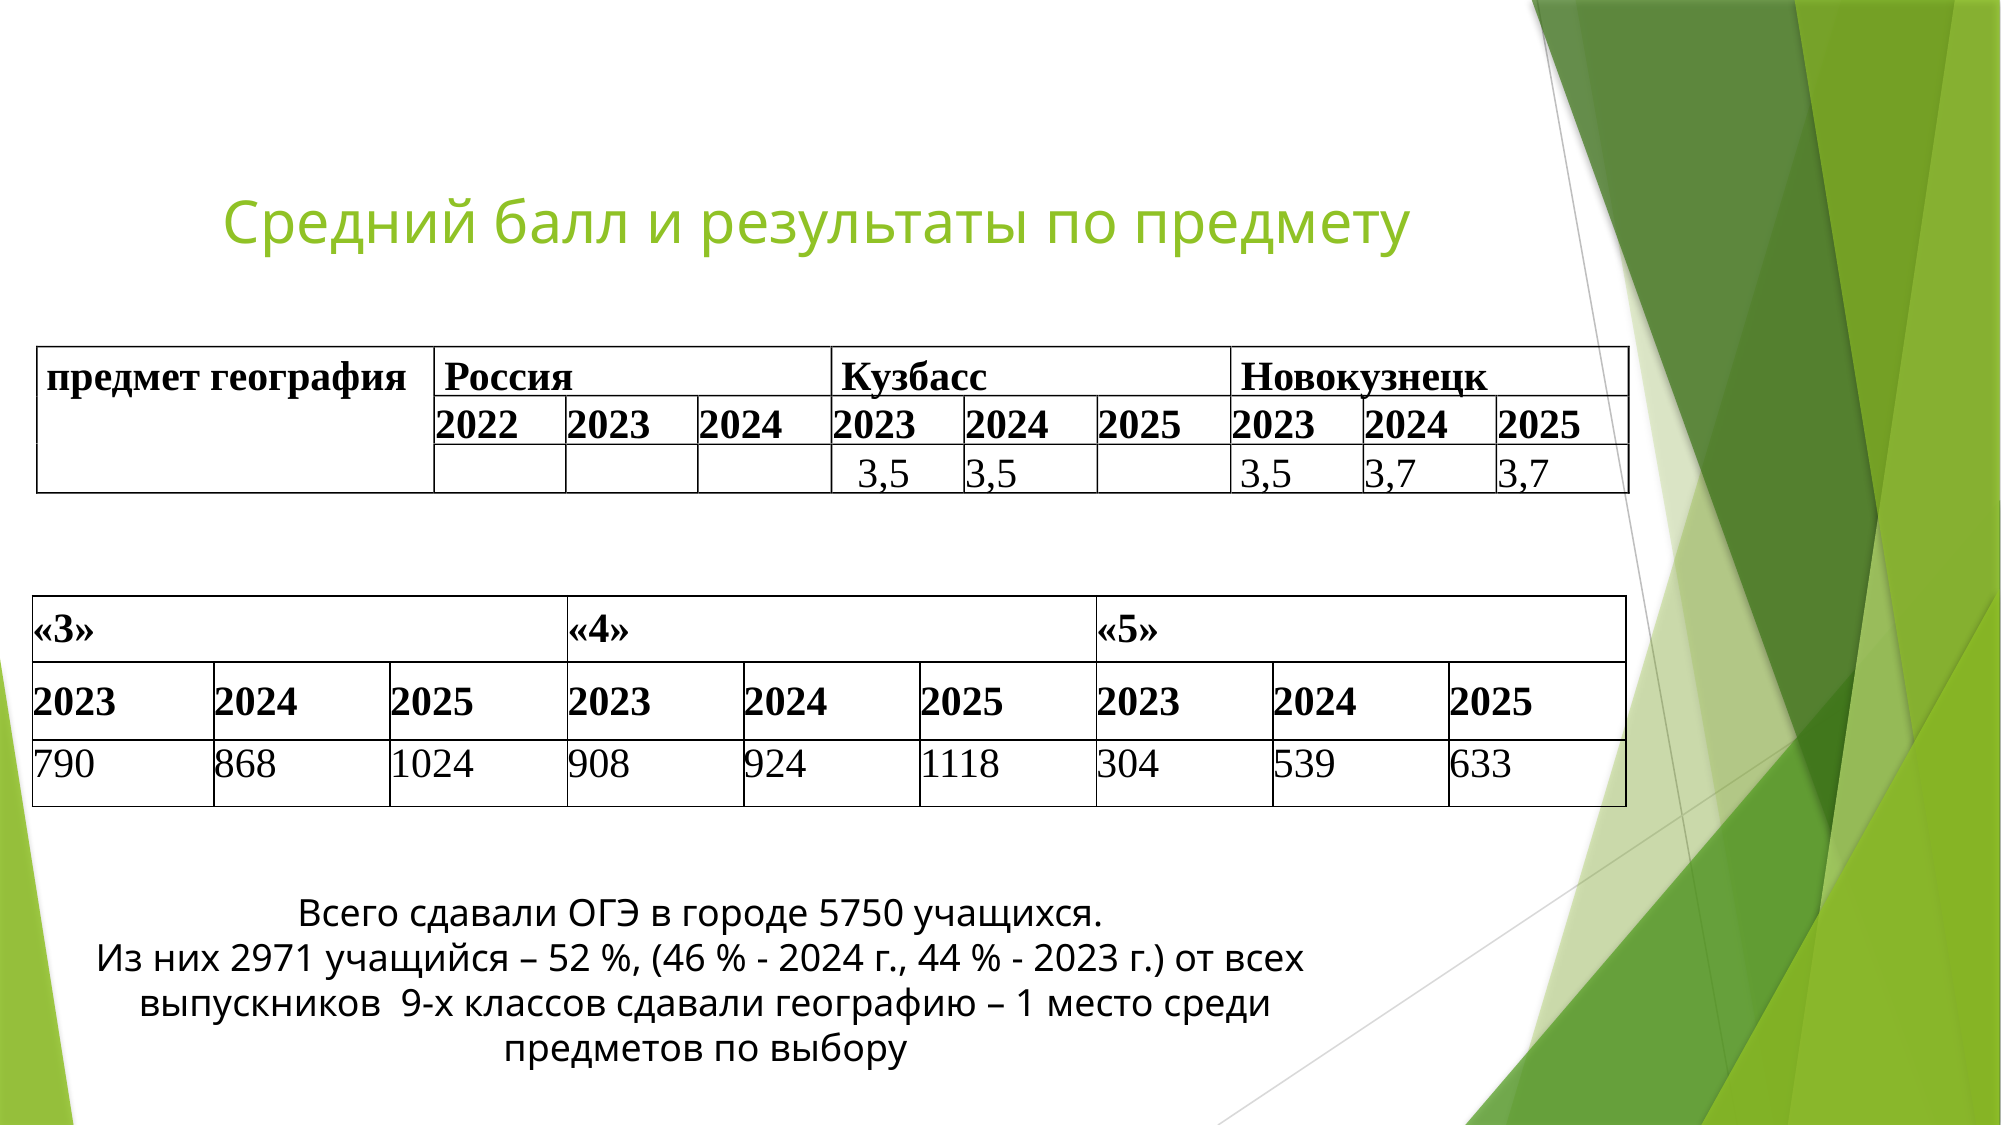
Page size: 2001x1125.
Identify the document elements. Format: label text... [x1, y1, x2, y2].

table_cell 304 [1097, 741, 1272, 806]
table_header «4» [568, 597, 1096, 661]
table_cell 2025 [921, 663, 1096, 739]
table_cell 2024 [215, 663, 389, 739]
table_cell 633 [1450, 741, 1625, 806]
table_cell 2024 [745, 663, 919, 739]
table_header «5» [1097, 597, 1625, 661]
table_cell 2024 [1274, 663, 1448, 739]
table_cell 908 [568, 741, 743, 806]
table_cell 2023 [568, 663, 743, 739]
table_cell 1024 [391, 741, 567, 806]
table_cell 539 [1274, 741, 1448, 806]
table_cell 2025 [391, 663, 567, 739]
table_cell 1118 [921, 741, 1096, 806]
text_box Всего сдавали ОГЭ в городе 5750 учащихся. Из них 2971 учащийся – 52 %, (46 % - 2024 г., 44 % - 2023 г.) от всех выпускников 9-х классов сдавали географию – 1 место среди предметов по выбору [80, 881, 1330, 1077]
table_header «3» [33, 597, 567, 661]
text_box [32, 298, 1630, 552]
table_cell 2025 [1450, 663, 1625, 739]
table_cell 2023 [1097, 663, 1272, 739]
table_cell 868 [215, 741, 389, 806]
table_cell 2023 [33, 663, 213, 739]
table_cell 790 [33, 741, 213, 806]
table_cell 924 [745, 741, 919, 806]
title Средний балл и результаты по предмету [207, 173, 1522, 296]
